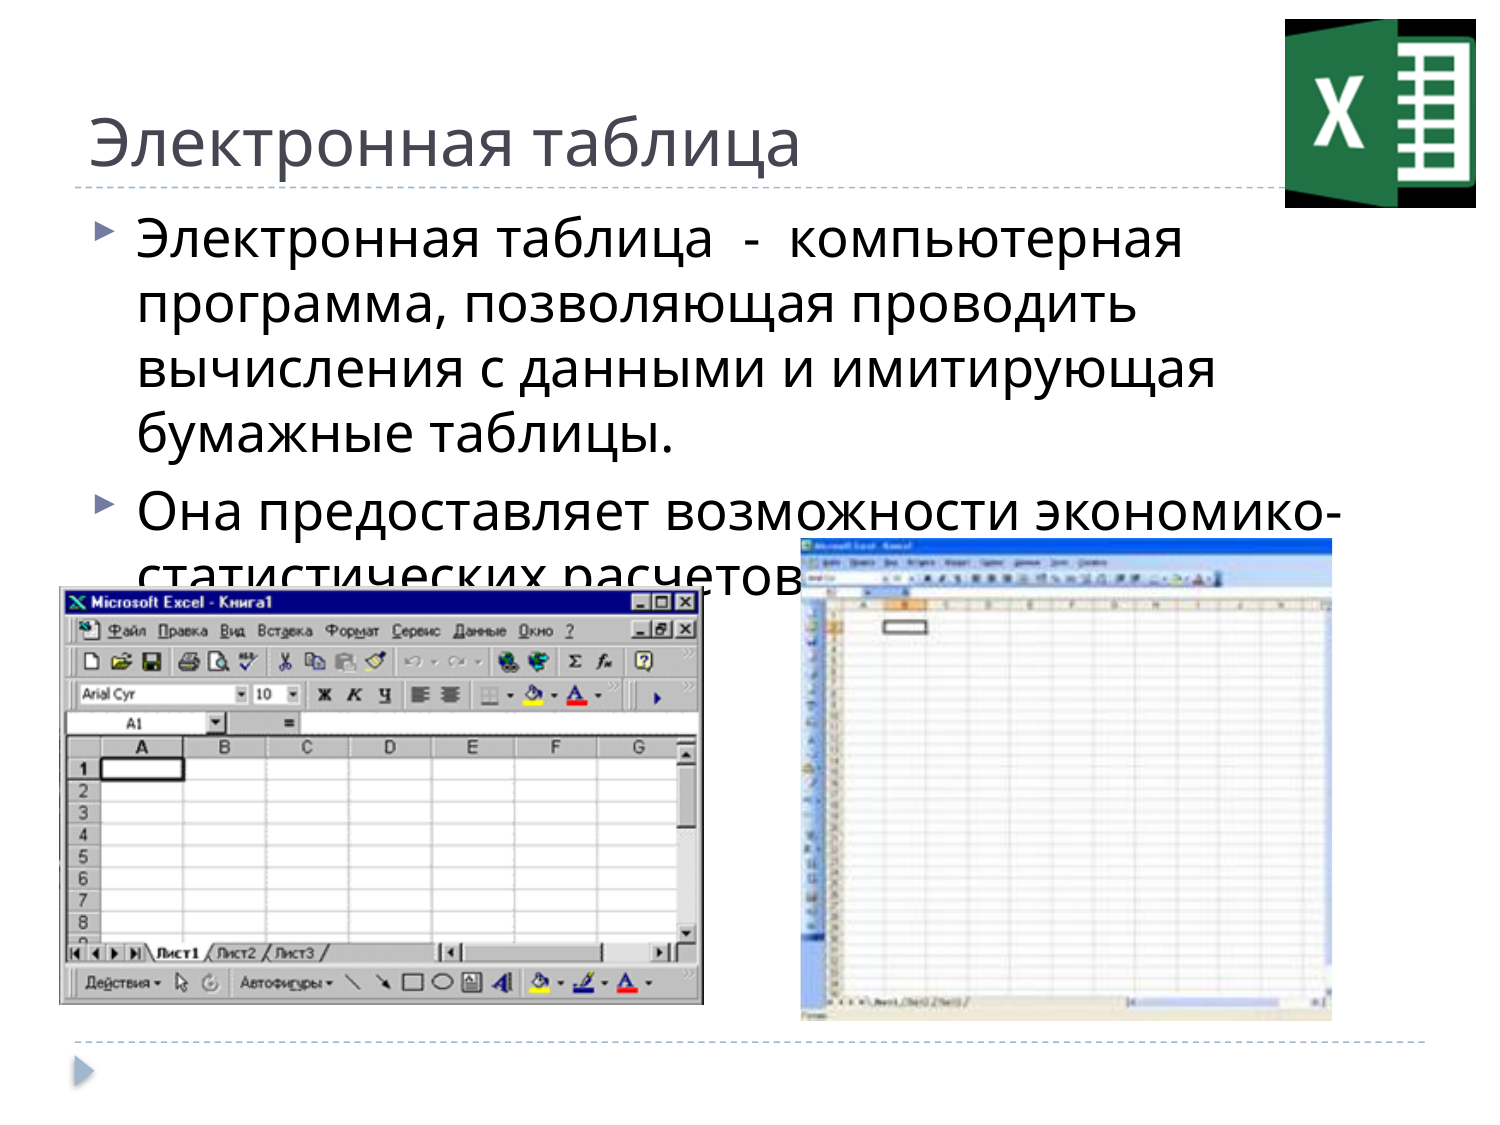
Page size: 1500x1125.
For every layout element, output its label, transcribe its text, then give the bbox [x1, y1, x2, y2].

picture [1285, 18, 1477, 208]
picture [59, 585, 704, 1005]
title Электронная таблица [75, 24, 1280, 188]
picture [800, 538, 1333, 1021]
list Электронная таблица - компьютерная программа, позволяющая проводить вычисления с данными и имитирующая бумажные таблицы. Она предоставляет возможности экономико-статистических расчетов. [76, 196, 1427, 1007]
